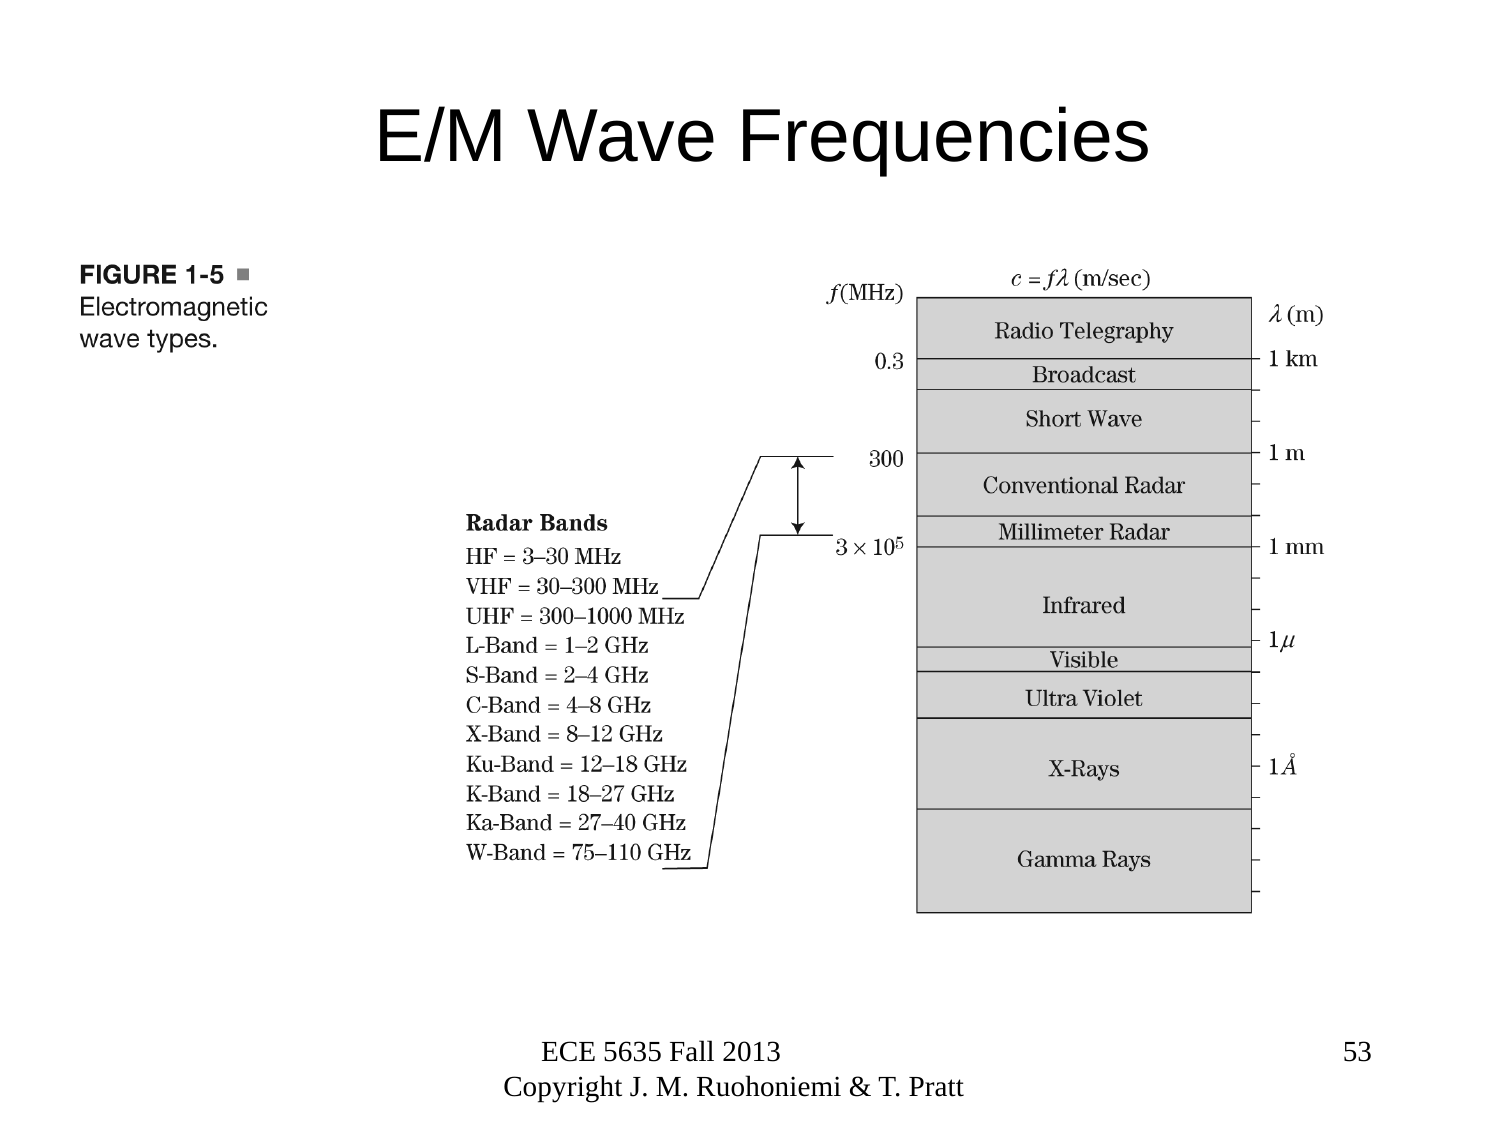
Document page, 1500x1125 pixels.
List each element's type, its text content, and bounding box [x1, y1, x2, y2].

title E/M Wave Frequencies [124, 37, 1401, 226]
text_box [37, 237, 1438, 1034]
footer ECE 5635 Fall 2013 Copyright J. M. Ruohoniemi & T. Pratt [487, 1043, 988, 1101]
slide_number 53 [1074, 1043, 1388, 1101]
